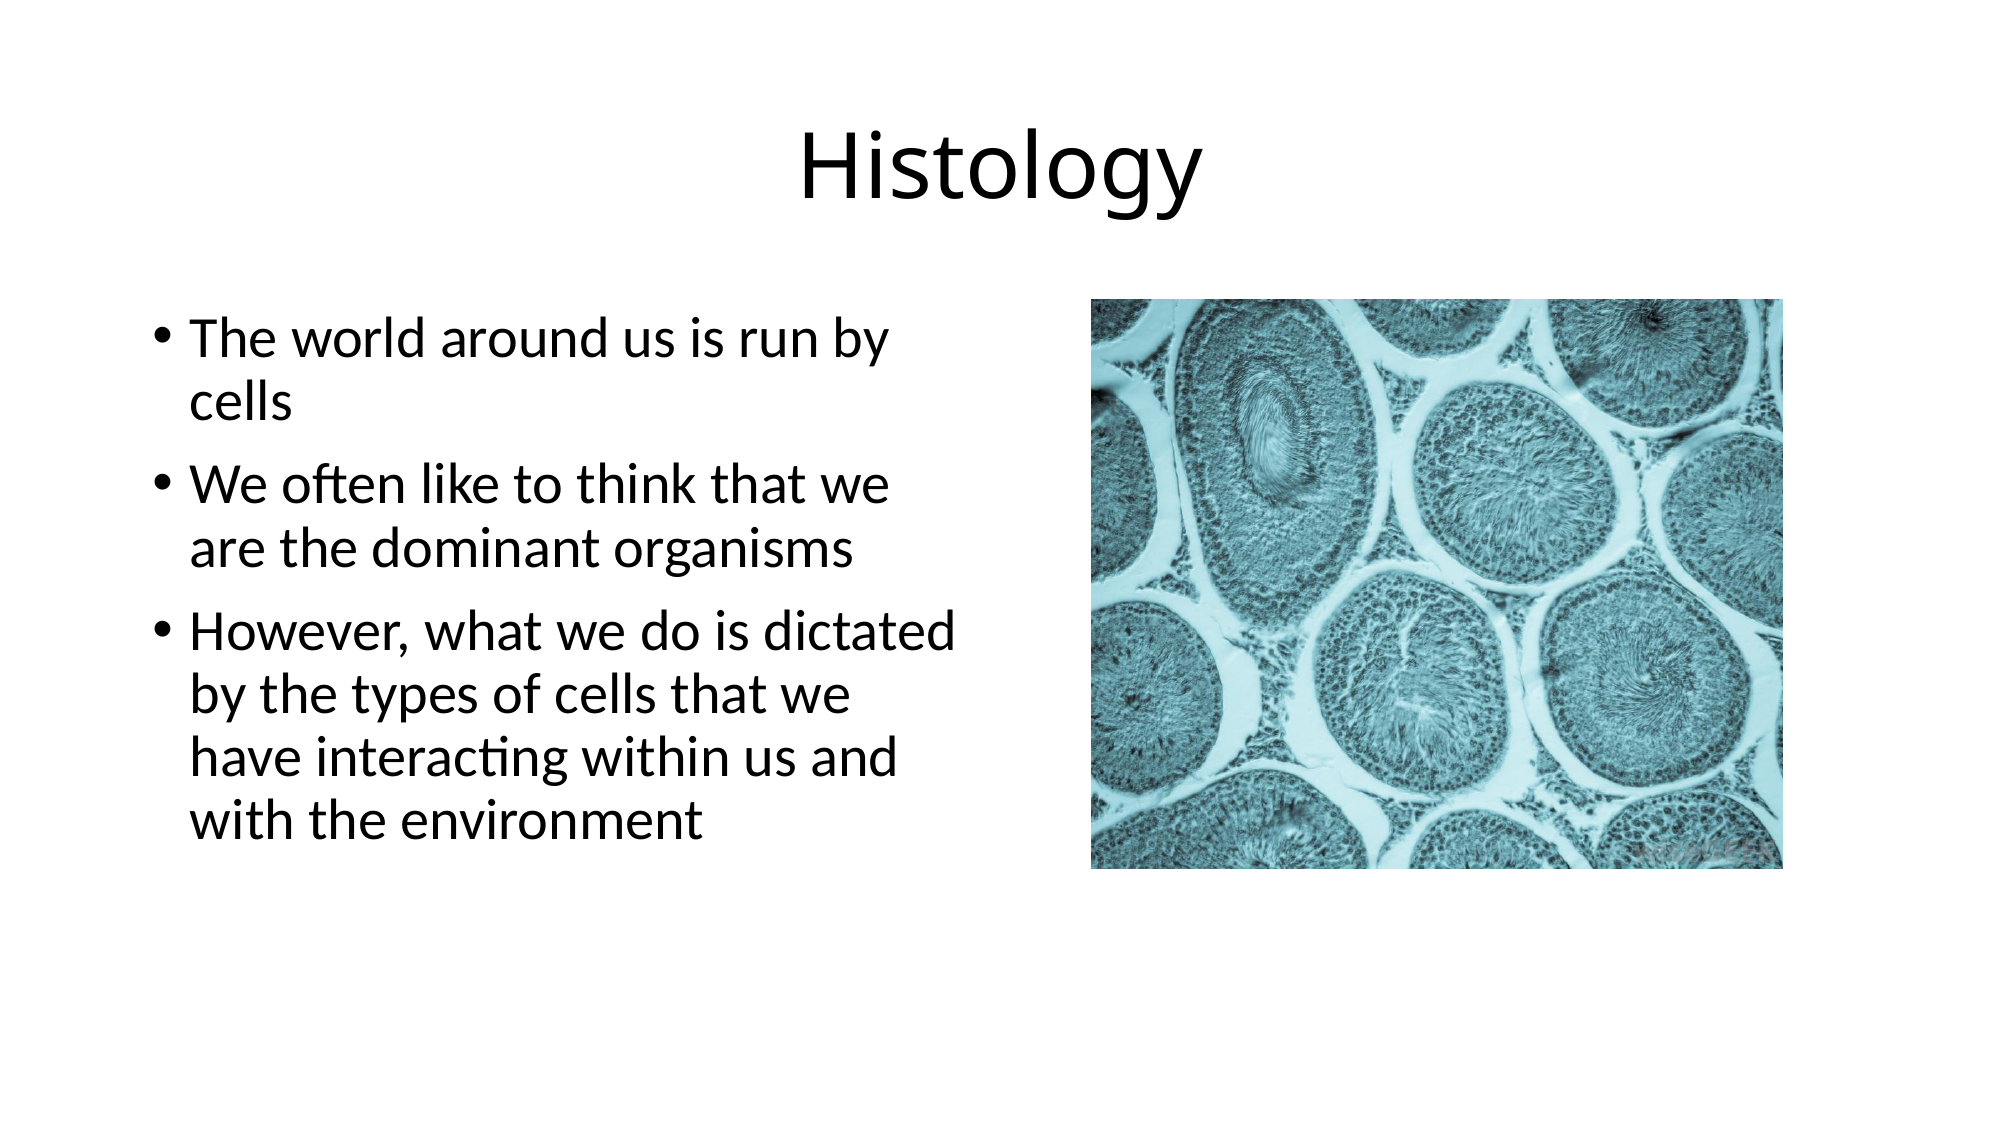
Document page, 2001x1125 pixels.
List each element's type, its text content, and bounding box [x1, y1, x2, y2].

list The world around us is run by cells We often like to think that we are the dominant organisms However, what we do is dictated by the types of cells that we have interacting within us and with the environment [137, 299, 988, 1014]
picture [1091, 299, 1783, 869]
title Histology [137, 59, 1863, 278]
